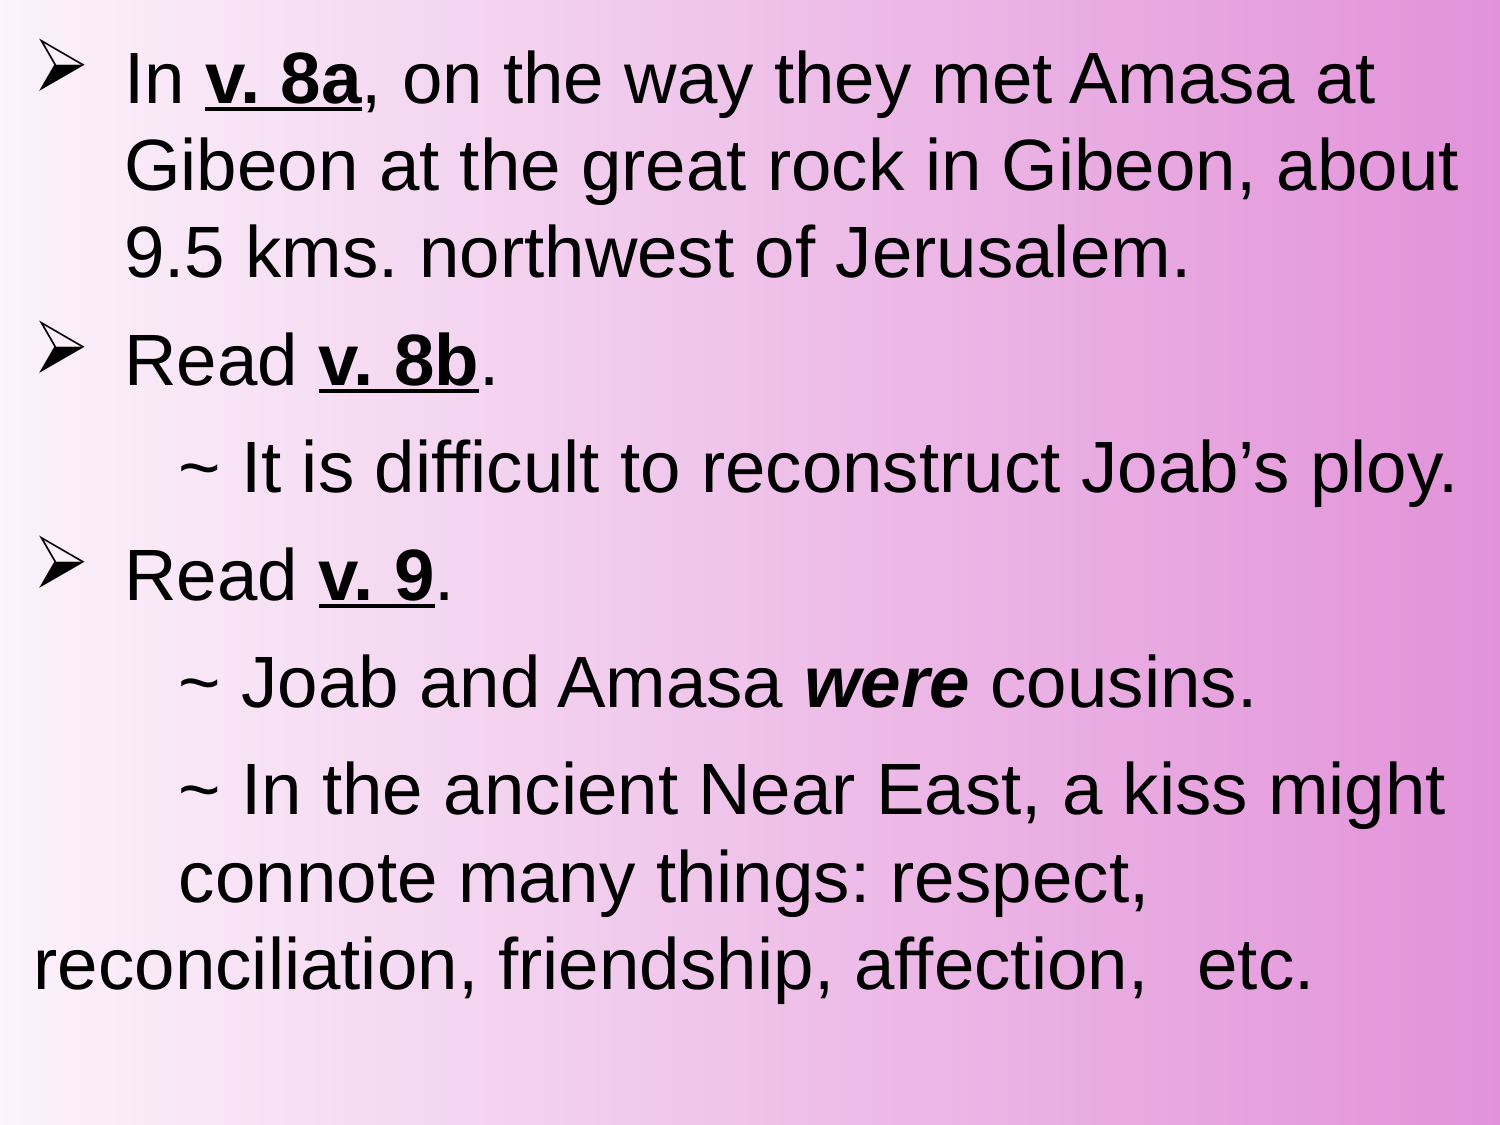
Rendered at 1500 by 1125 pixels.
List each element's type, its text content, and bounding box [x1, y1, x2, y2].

subtitle In v. 8a, on the way they met Amasa at Gibeon at the great rock in Gibeon, about 9.5 kms. northwest of Jerusalem. Read v. 8b. ~ It is difficult to reconstruct Joab’s ploy. Read v. 9. ~ Joab and Amasa were cousins. ~ In the ancient Near East, a kiss might connote many things: respect, reconciliation, friendship, affection, etc. [18, 23, 1482, 1106]
